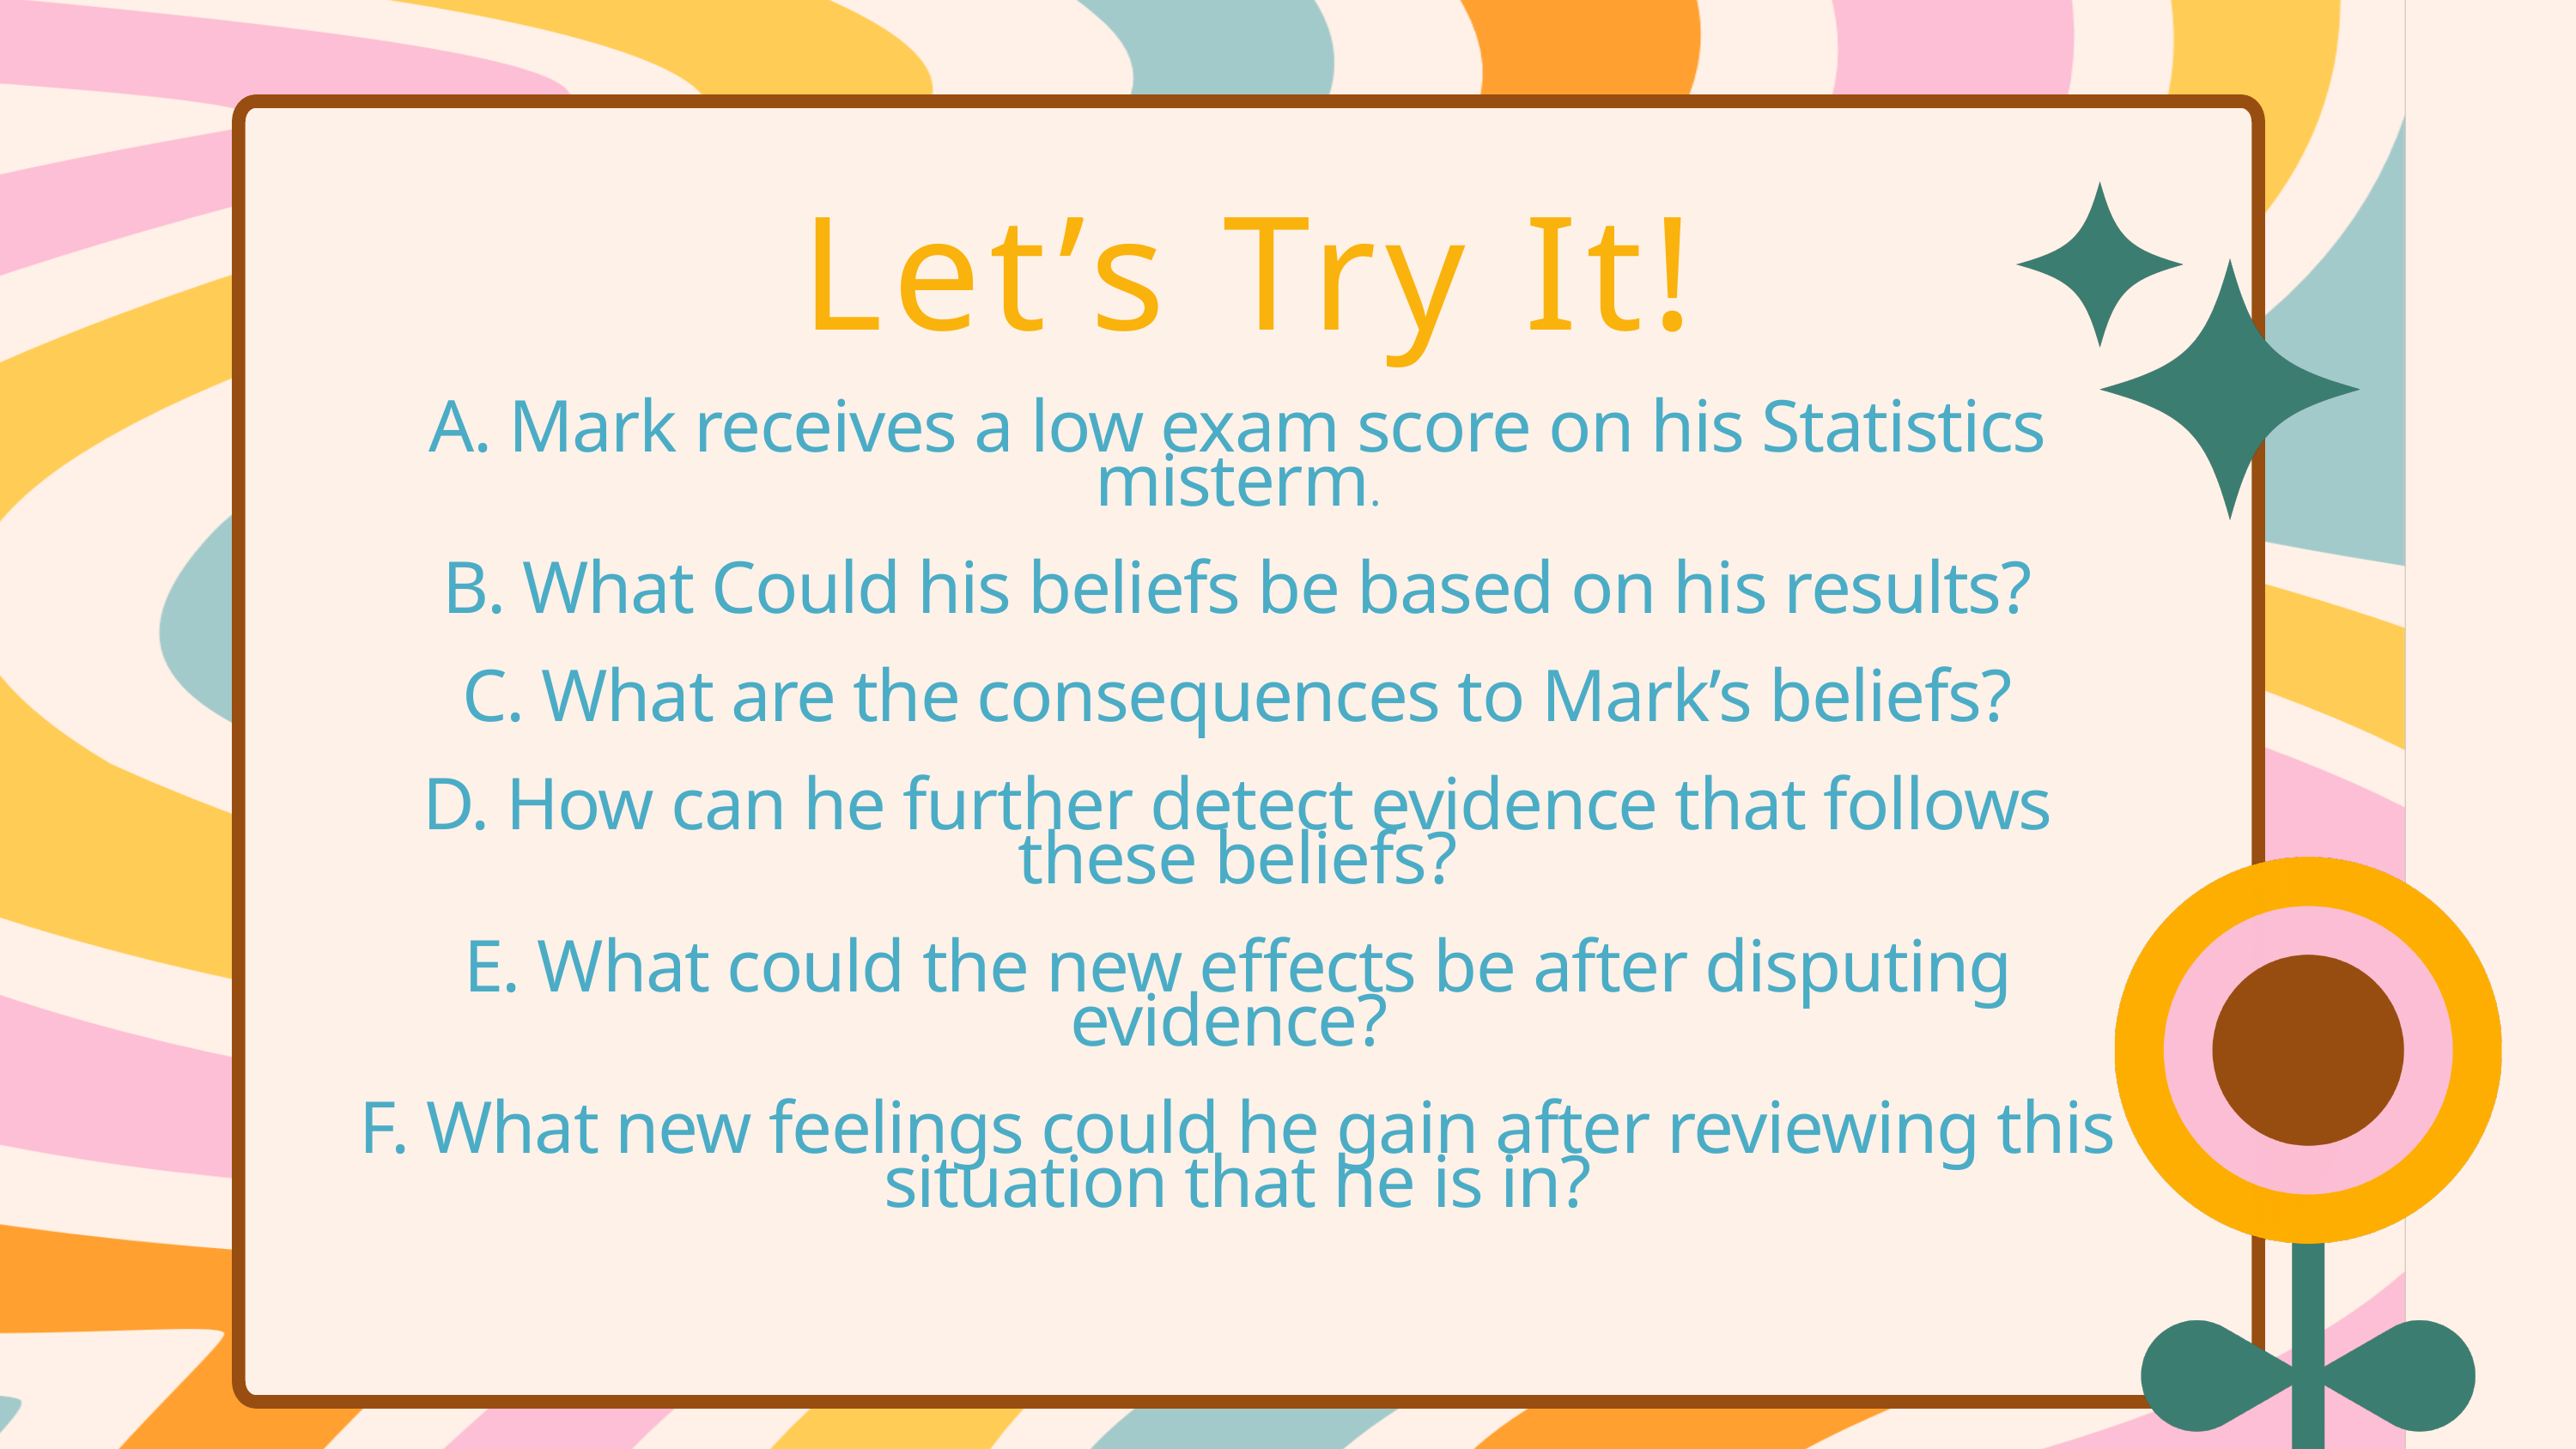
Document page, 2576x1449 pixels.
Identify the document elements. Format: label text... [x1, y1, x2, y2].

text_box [238, 100, 2259, 1403]
text_box Let’s Try It! [328, 51, 2169, 99]
text_box [2114, 857, 2502, 1449]
text_box [2263, 258, 2360, 520]
text_box [0, 0, 2531, 1449]
